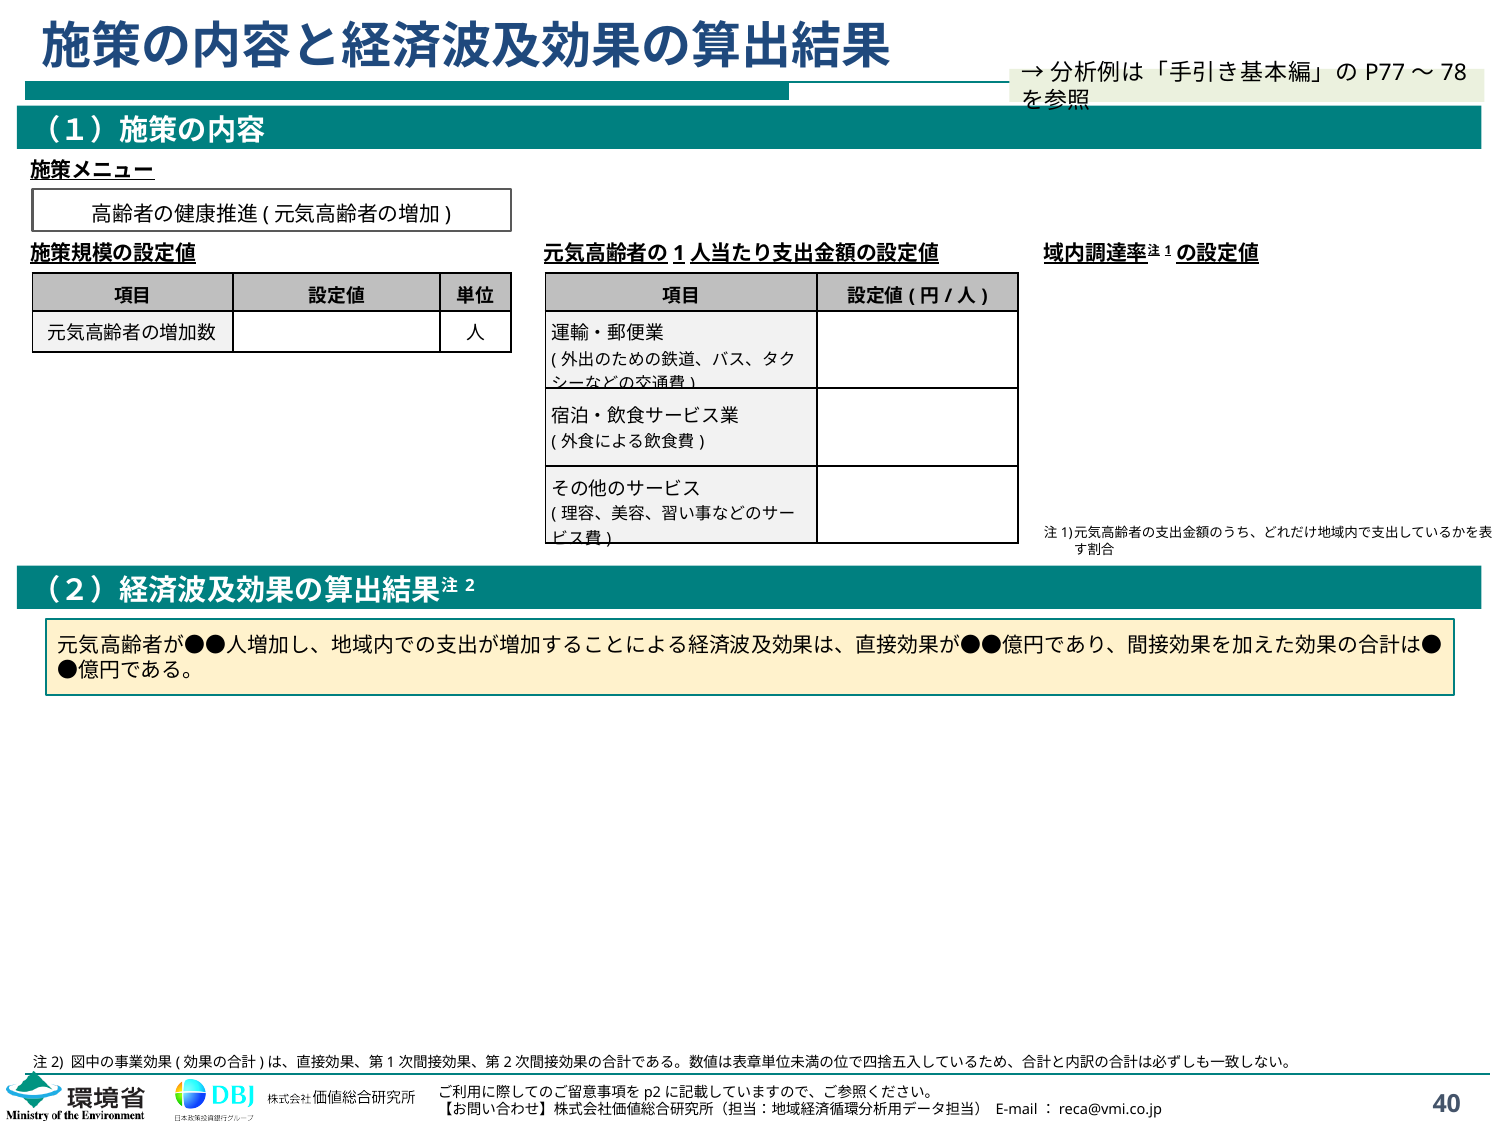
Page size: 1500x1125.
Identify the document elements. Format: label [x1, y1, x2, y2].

text_box [32, 189, 511, 231]
text_box [46, 618, 1454, 696]
text_box [543, 239, 958, 265]
slide_number [1393, 1079, 1500, 1122]
title [25, 0, 1355, 82]
picture [171, 1075, 419, 1125]
text_box [29, 156, 178, 182]
table_cell [546, 389, 816, 465]
text_box [1043, 239, 1340, 265]
table_header [234, 274, 439, 310]
picture [2, 1071, 148, 1125]
table_cell [818, 312, 1017, 387]
table_header [33, 274, 232, 310]
table_cell [33, 312, 232, 351]
text_box [1044, 528, 1493, 553]
table_cell [546, 312, 816, 387]
table_cell [546, 467, 816, 542]
table_header [818, 274, 1017, 310]
table_cell [818, 389, 1017, 465]
text_box [33, 1050, 1451, 1071]
text_box [1009, 68, 1485, 102]
table_header [546, 274, 816, 310]
table_cell [441, 312, 510, 351]
text_box [29, 239, 267, 265]
table_cell [234, 312, 439, 351]
text_box [16, 105, 1482, 149]
text_box [16, 565, 1482, 609]
table_cell [818, 467, 1017, 542]
table_header [441, 274, 510, 310]
